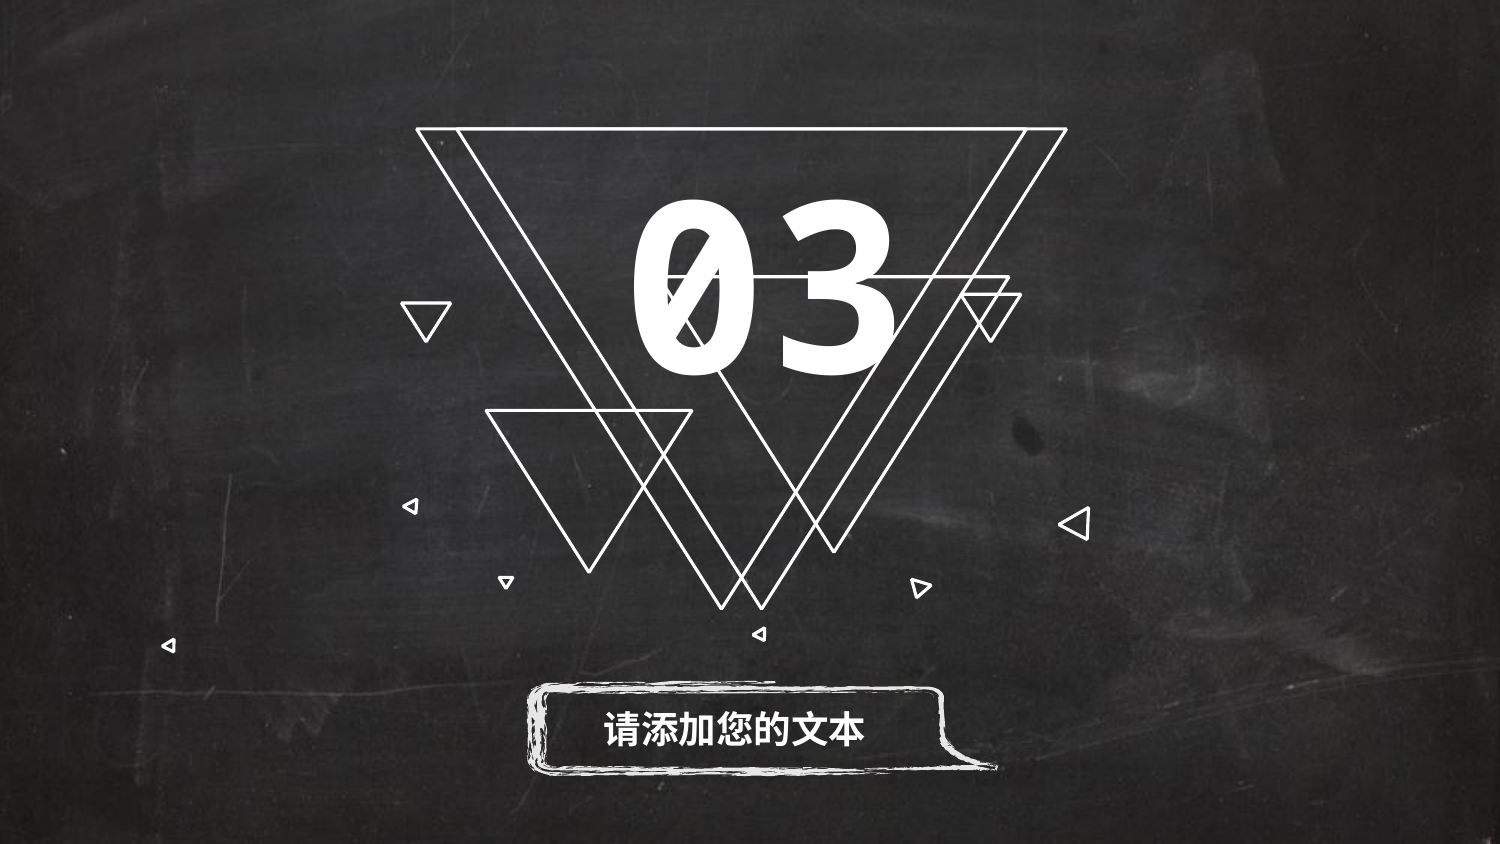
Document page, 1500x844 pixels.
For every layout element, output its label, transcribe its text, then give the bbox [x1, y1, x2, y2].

text_box [984, 276, 1010, 292]
text_box [984, 128, 1067, 259]
picture [0, 0, 1500, 844]
text_box [416, 128, 608, 292]
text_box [163, 293, 1098, 653]
text_box 03 [608, 126, 984, 292]
text_box [984, 128, 1027, 196]
